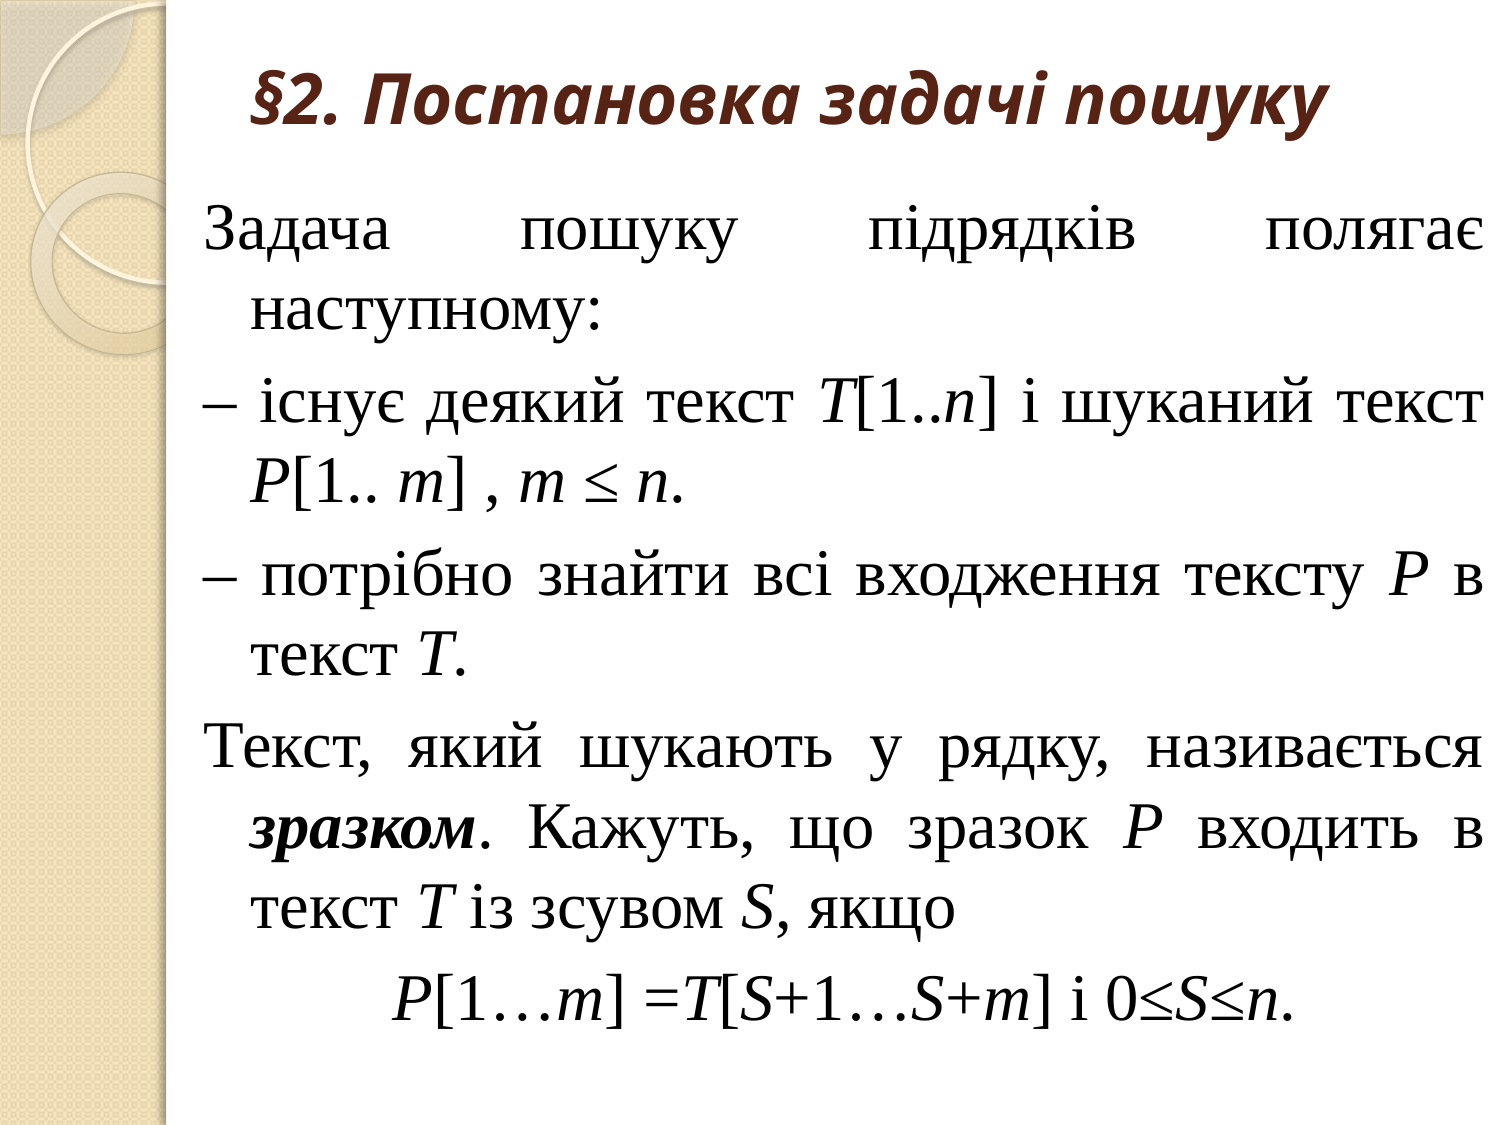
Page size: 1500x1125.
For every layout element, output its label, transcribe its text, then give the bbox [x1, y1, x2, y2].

list Задача пошуку підрядків полягає наступному: – існує деякий текст Т[1..n] і шуканий текст Р[1.. m] , m ≤ n. – потрібно знайти всі входження тексту Р в текст Т. Текст, який шукають у рядку, називається зразком. Кажуть, що зразок Р входить в текст Т із зсувом S, якщо Р[1…m] =T[S+1…S+m] і 0≤S≤n. [175, 175, 1500, 1067]
title §2. Постановка задачі пошуку [235, 45, 1466, 175]
